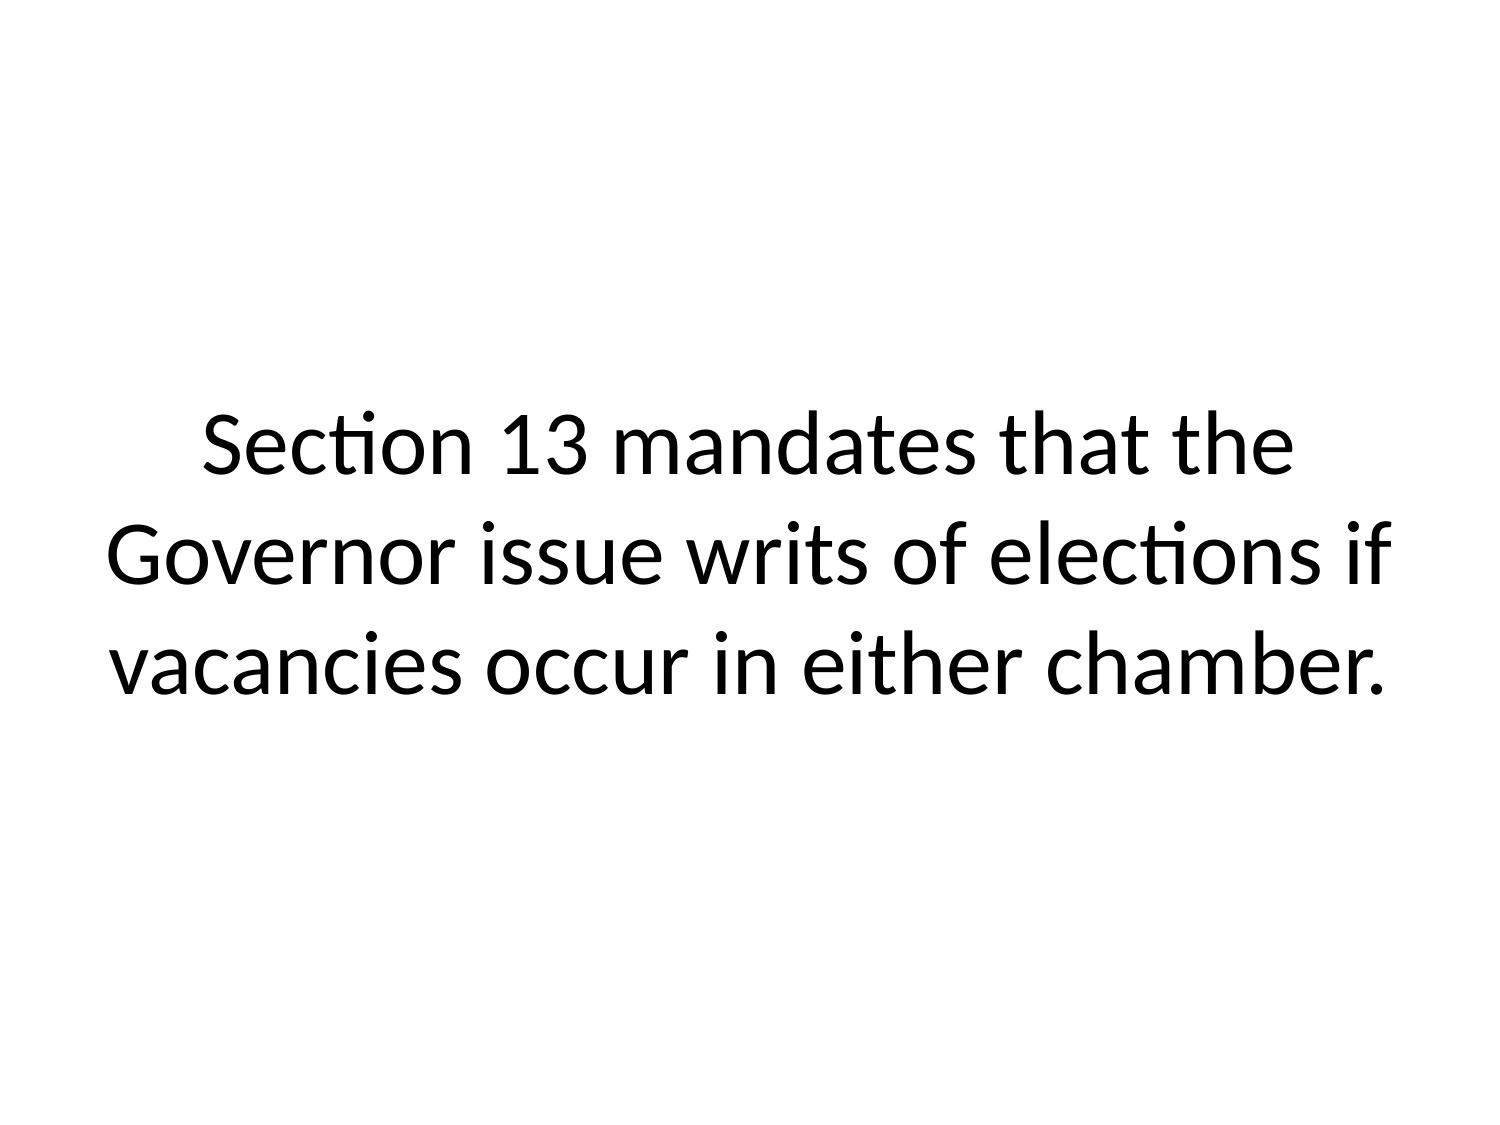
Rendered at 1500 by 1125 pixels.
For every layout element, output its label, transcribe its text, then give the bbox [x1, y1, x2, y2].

title Section 13 mandates that the Governor issue writs of elections if vacancies occur in either chamber. [75, 45, 1425, 1050]
